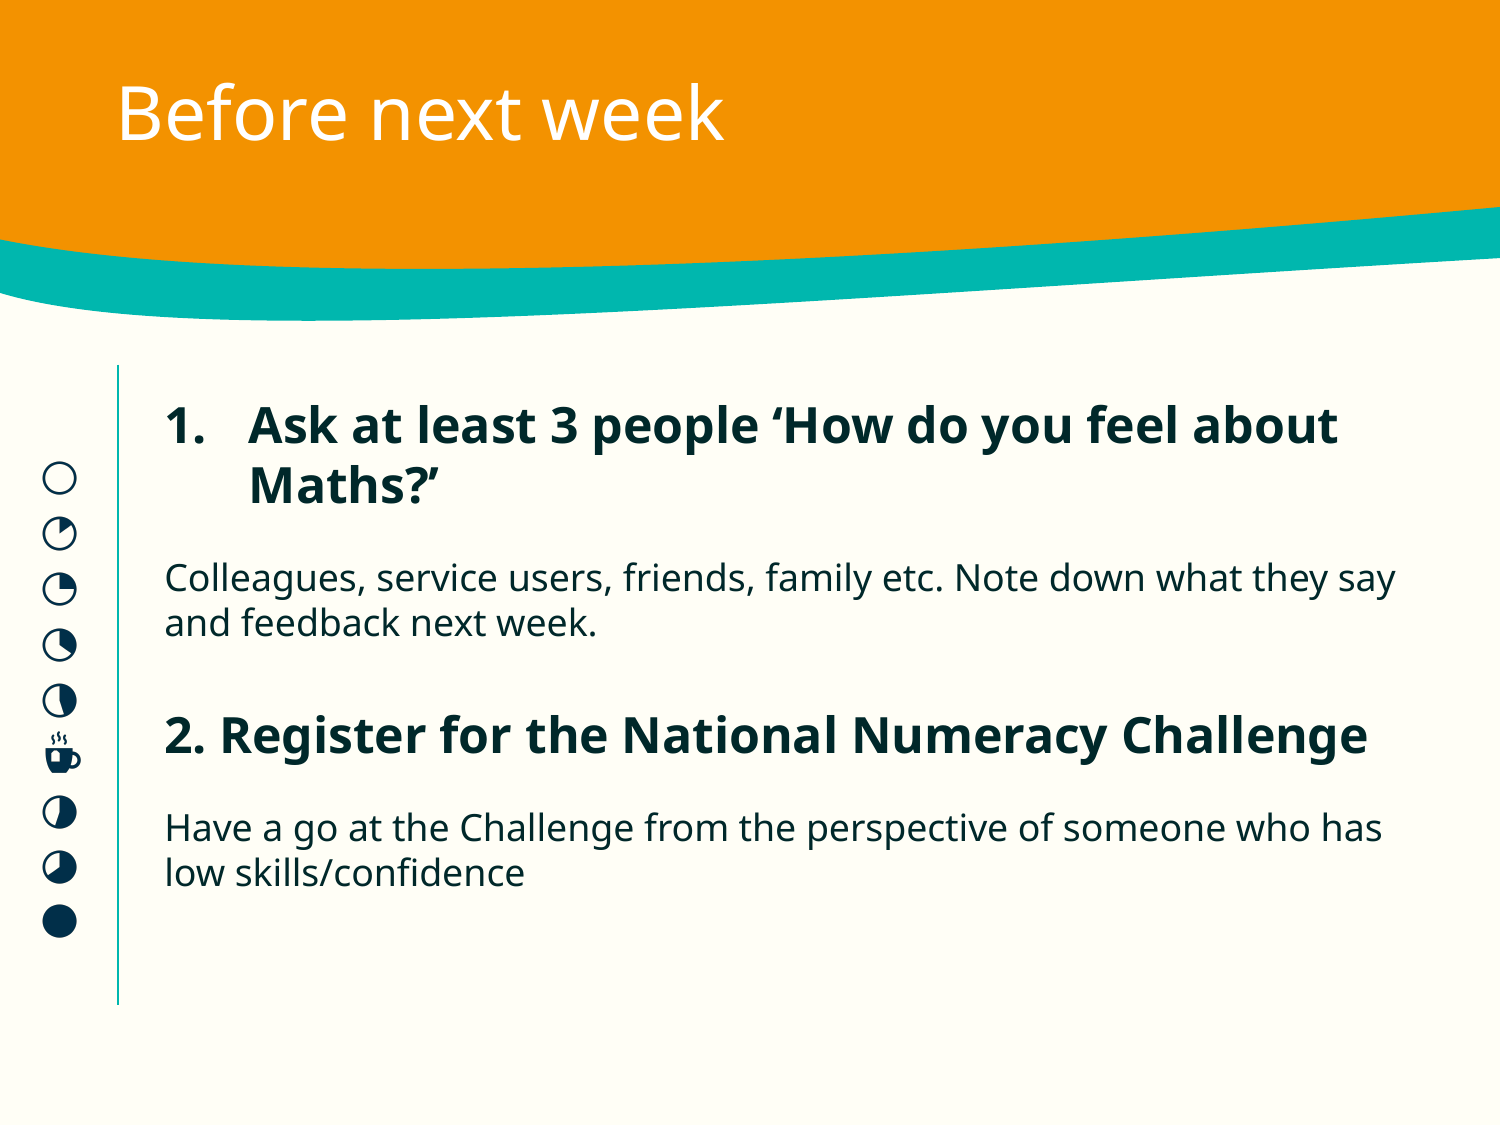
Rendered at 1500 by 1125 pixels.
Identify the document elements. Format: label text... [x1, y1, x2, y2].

picture [38, 456, 81, 499]
picture [38, 846, 81, 889]
picture [38, 623, 81, 666]
picture [38, 512, 81, 555]
picture [38, 568, 81, 611]
list Before next week [100, 67, 1411, 258]
picture [38, 790, 81, 833]
picture [38, 900, 81, 942]
picture [38, 679, 81, 722]
picture [35, 725, 90, 779]
text_box Ask at least 3 people ‘How do you feel about Maths?’ Colleagues, service users, friends, family etc. Note down what they say and feedback next week. 2. Register for the National Numeracy Challenge Have a go at the Challenge from the perspective of someone who has low skills/confidence [149, 386, 1444, 942]
